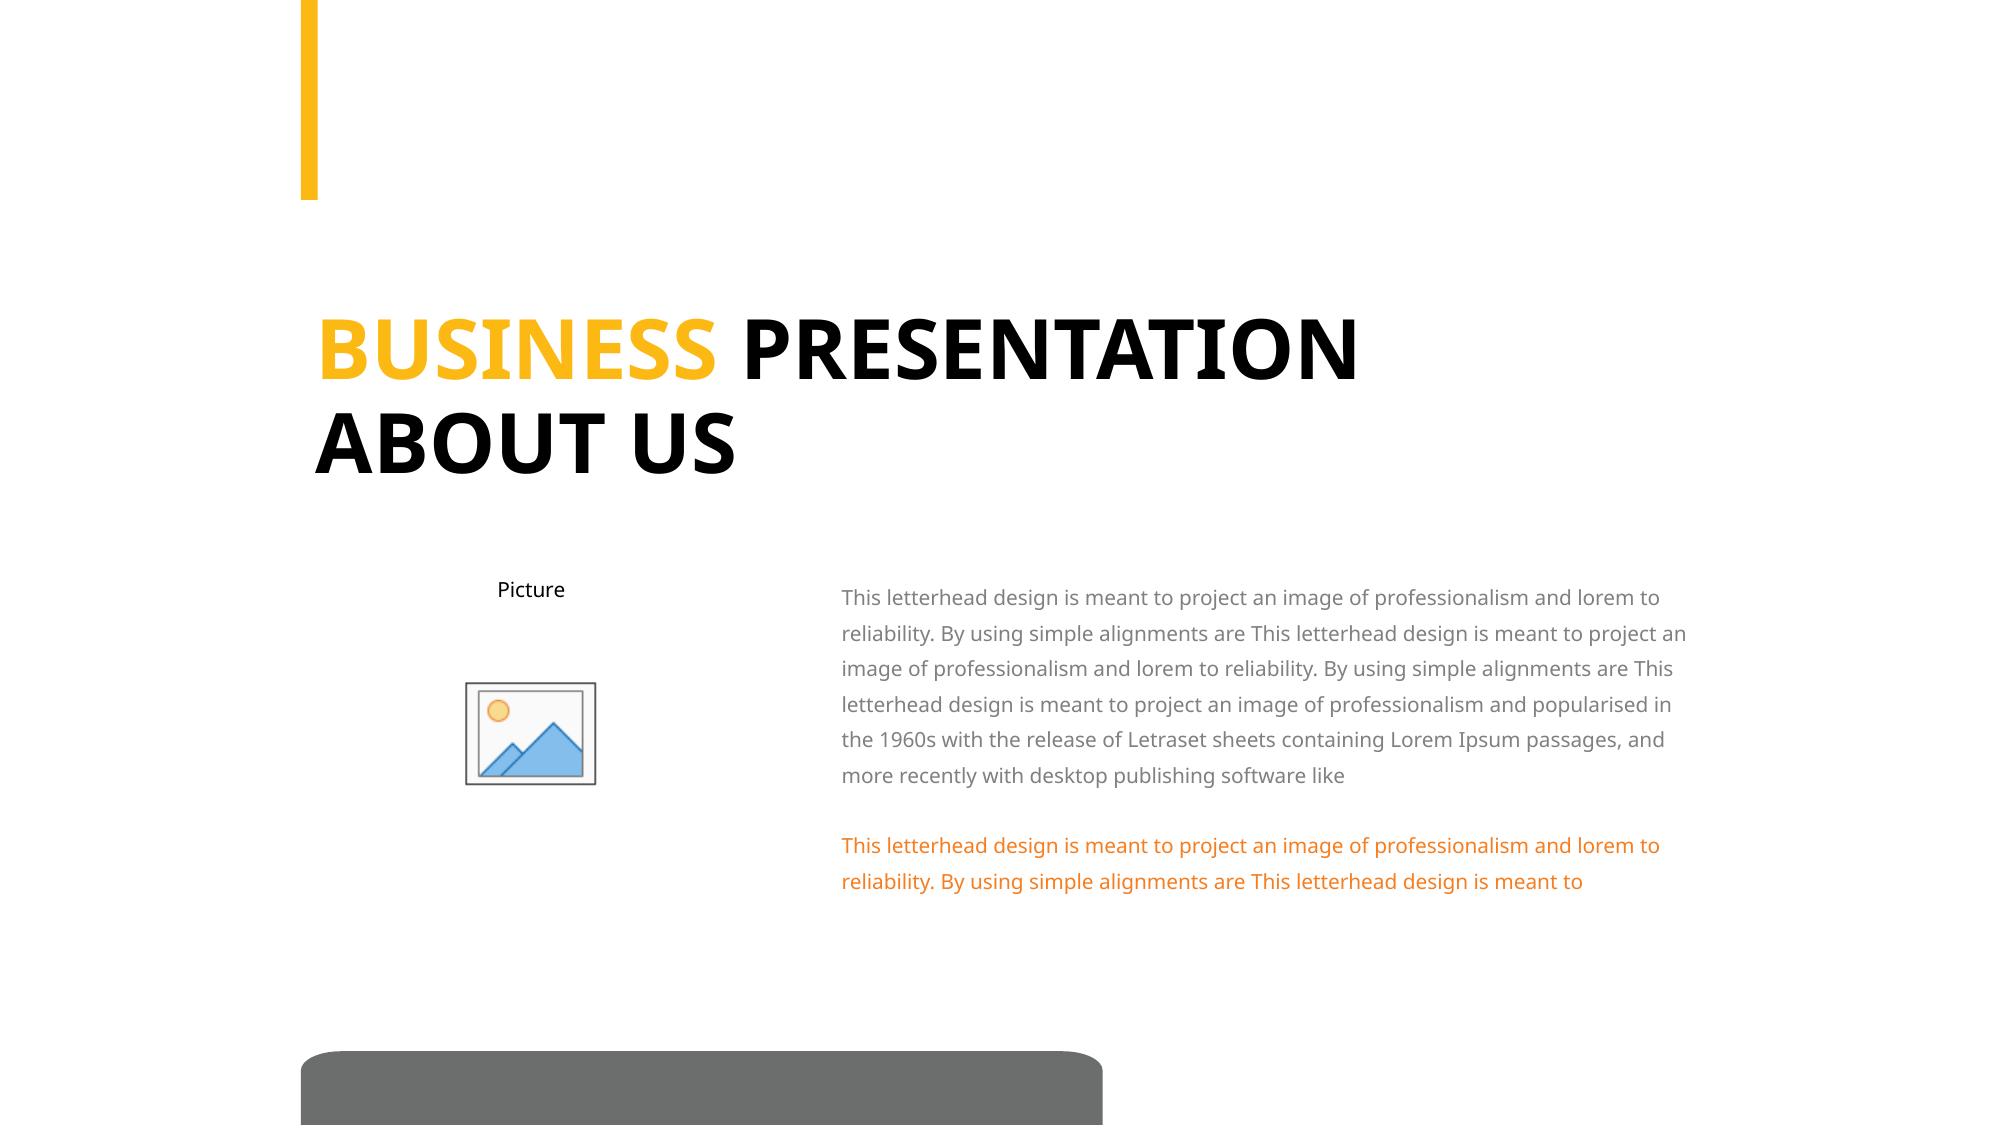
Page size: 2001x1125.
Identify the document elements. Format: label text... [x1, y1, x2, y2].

picture [300, 568, 762, 900]
text_box This letterhead design is meant to project an image of professionalism and lorem to reliability. By using simple alignments are This letterhead design is meant to project an image of professionalism and lorem to reliability. By using simple alignments are This letterhead design is meant to project an image of professionalism and popularised in the 1960s with the release of Letraset sheets containing Lorem Ipsum passages, and more recently with desktop publishing software like This letterhead design is meant to project an image of professionalism and lorem to reliability. By using simple alignments are This letterhead design is meant to [841, 568, 1699, 900]
text_box [300, 1051, 1103, 1125]
text_box [300, 0, 319, 201]
text_box BUSINESS PRESENTATION ABOUT US [300, 294, 1533, 498]
